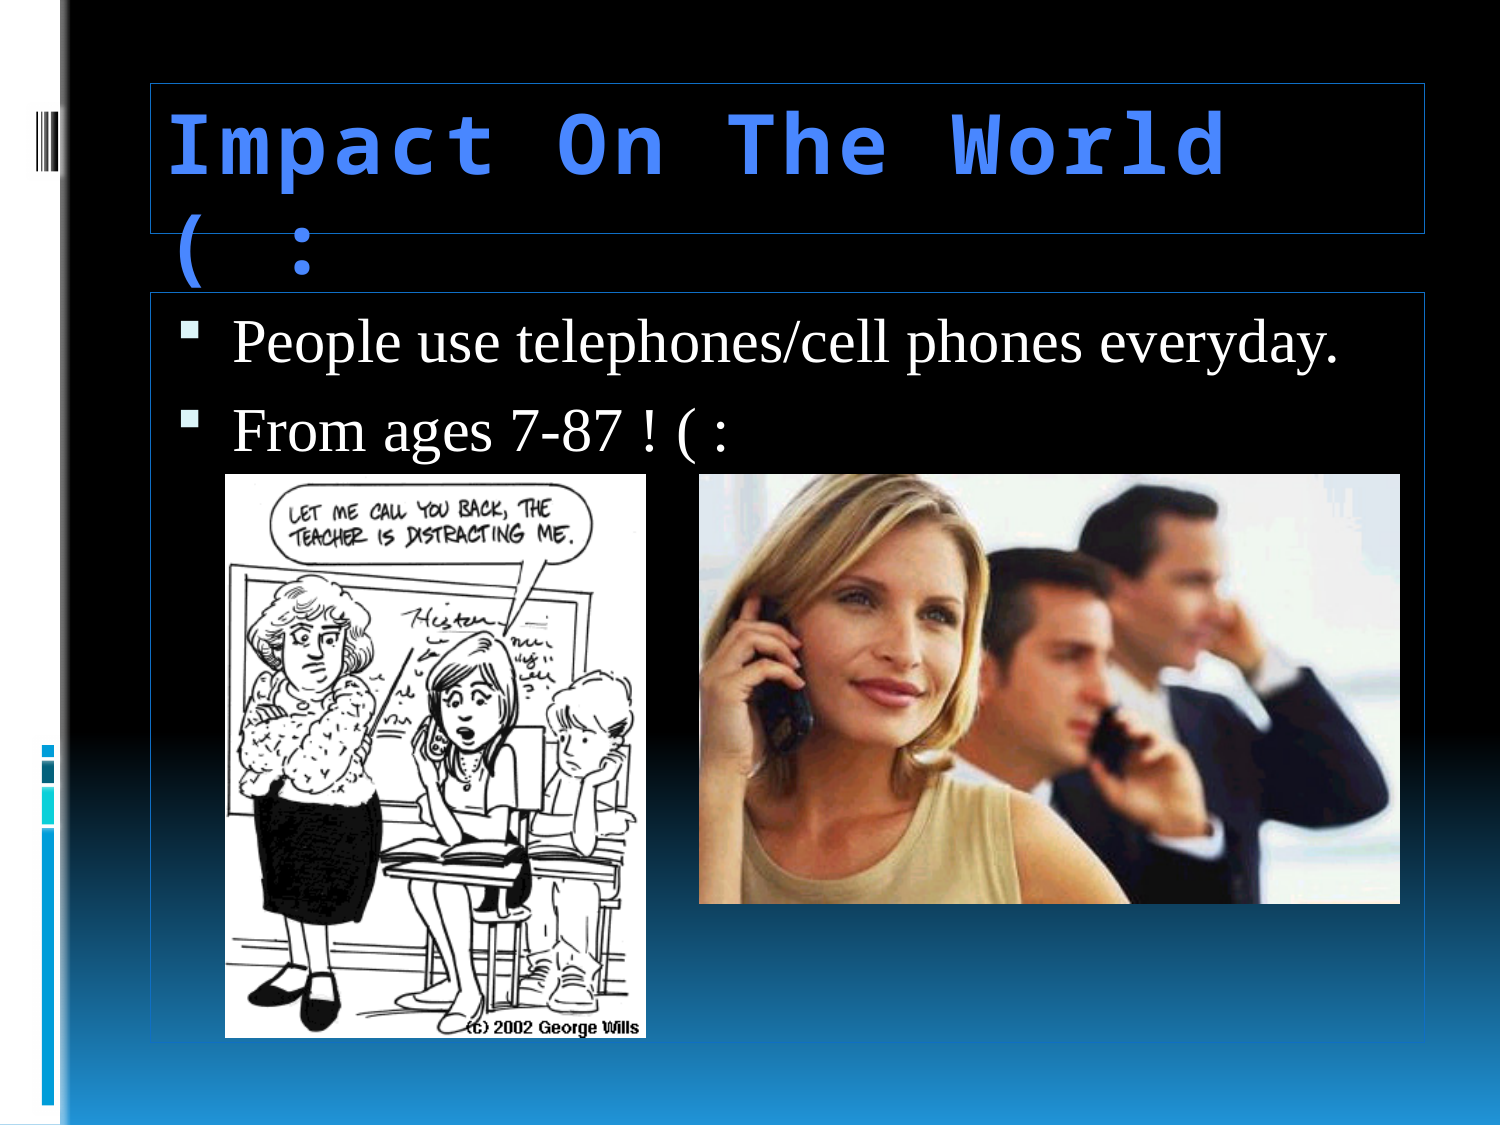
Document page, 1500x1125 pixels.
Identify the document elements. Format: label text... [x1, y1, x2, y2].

picture [224, 474, 647, 1038]
title Impact On The World ( : [150, 83, 1425, 234]
list People use telephones/cell phones everyday. From ages 7-87 ! ( : [150, 292, 1425, 1043]
text_box [25, 0, 252, 161]
picture [699, 474, 1401, 905]
